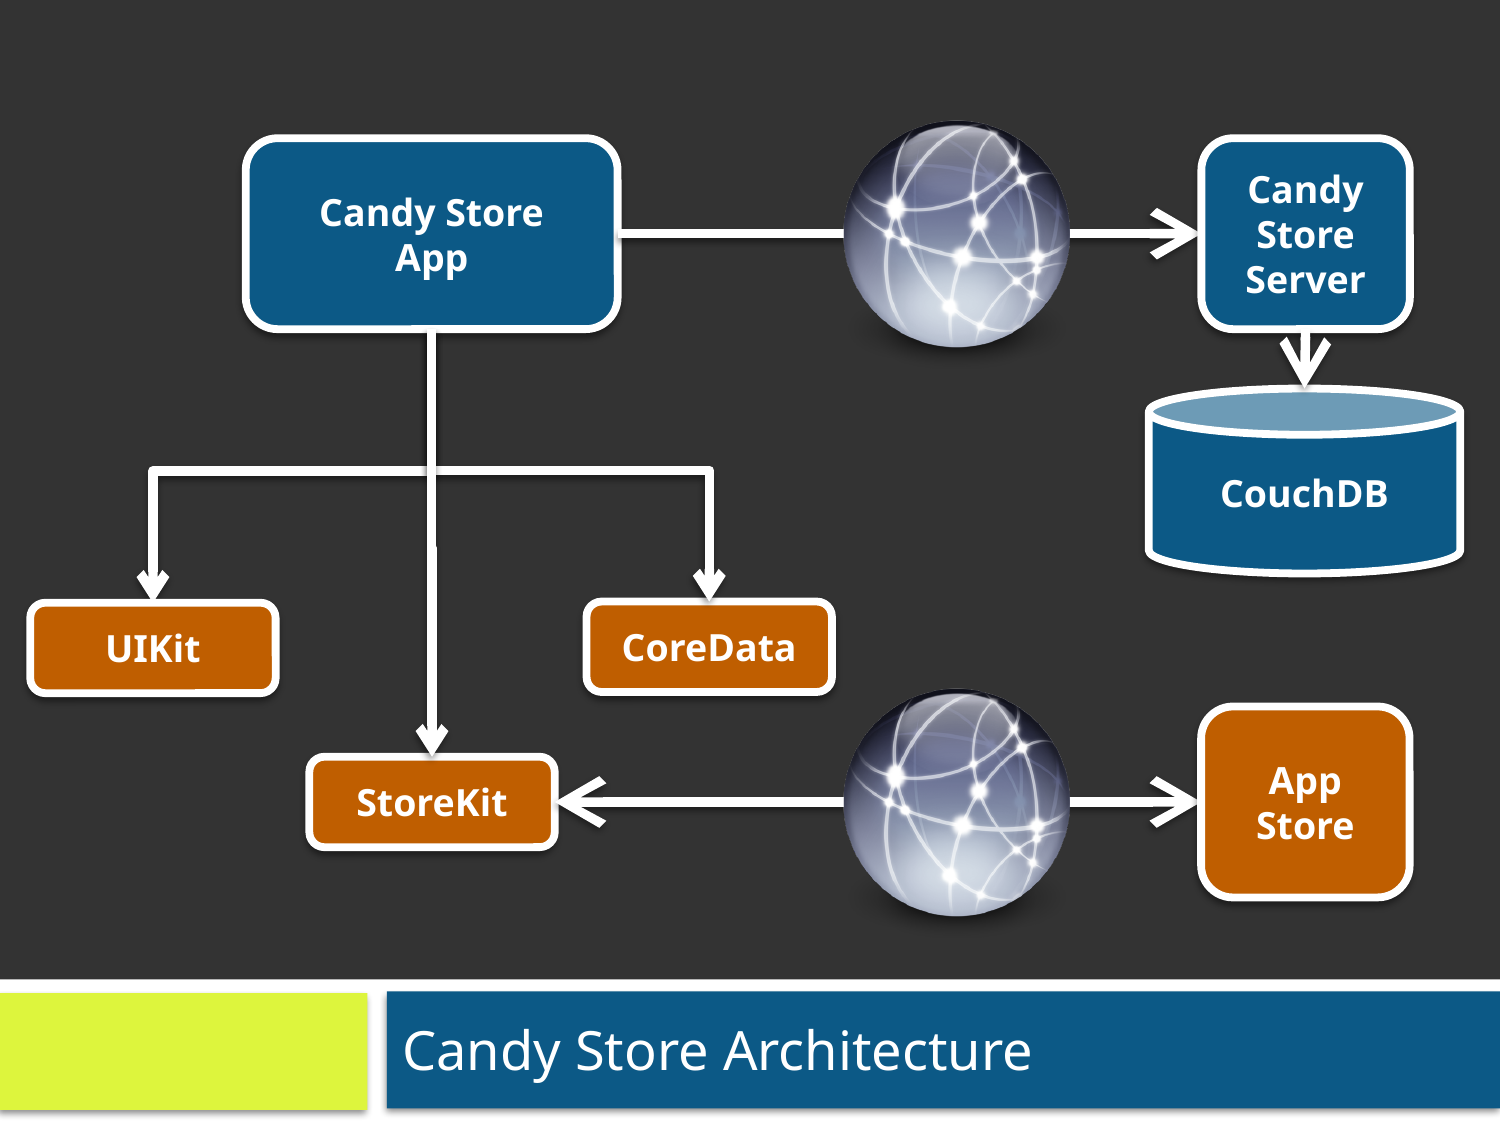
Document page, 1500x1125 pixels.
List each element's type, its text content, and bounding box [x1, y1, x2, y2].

text_box CouchDB [1144, 384, 1465, 578]
text_box App Store [1197, 702, 1414, 902]
text_box StoreKit [305, 752, 559, 852]
picture [820, 98, 1092, 370]
text_box Candy Store Server [1197, 134, 1414, 334]
text_box CoreData [582, 597, 836, 696]
picture [820, 666, 1092, 938]
text_box UIKit [26, 598, 280, 698]
subtitle Candy Store Architecture [387, 992, 1488, 1105]
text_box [434, 326, 707, 605]
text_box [155, 326, 430, 606]
text_box Candy Store App [241, 134, 622, 326]
